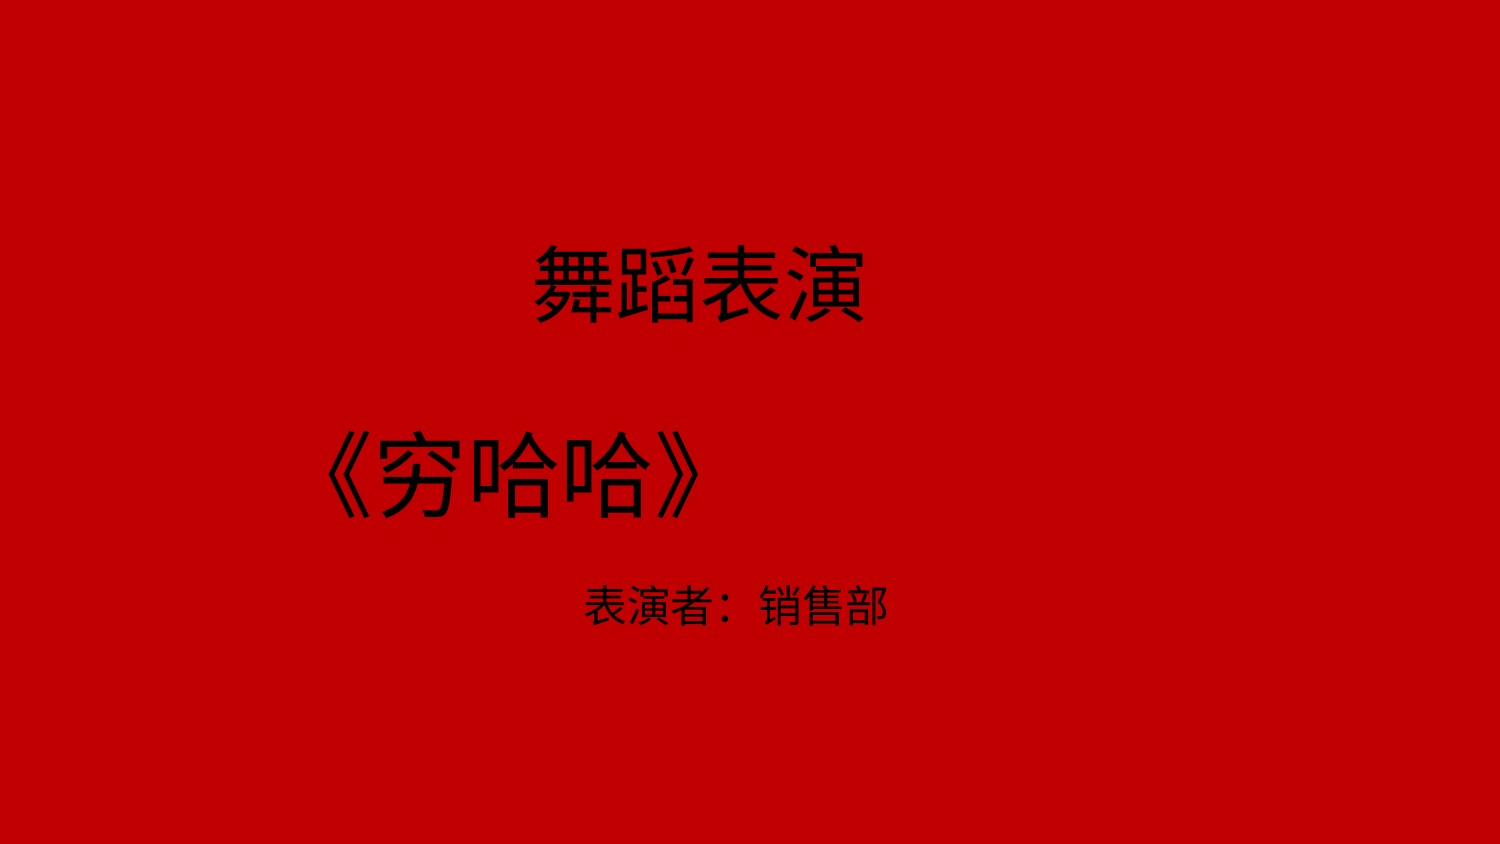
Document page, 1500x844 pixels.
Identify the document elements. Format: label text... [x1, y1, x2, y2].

text_box 表演者：销售部 [568, 571, 925, 639]
text_box 舞蹈表演 [516, 225, 988, 341]
text_box 《穷哈哈》 [264, 408, 1229, 537]
